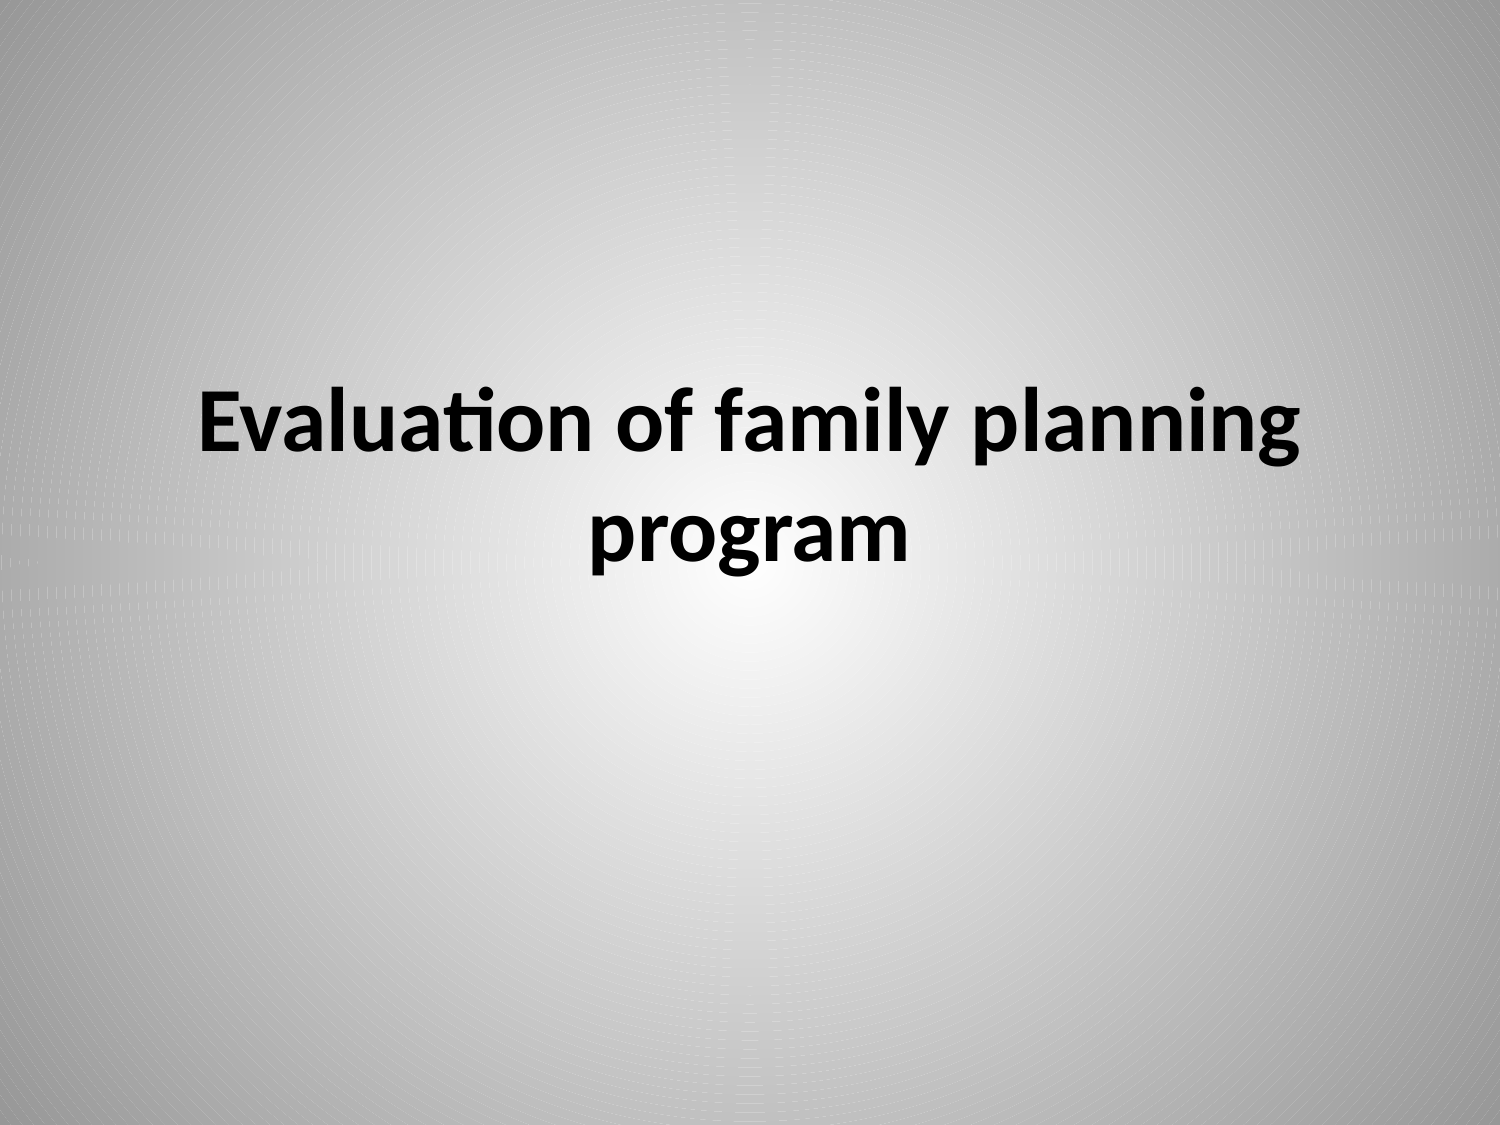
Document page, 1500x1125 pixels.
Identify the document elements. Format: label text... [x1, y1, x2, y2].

title Evaluation of family planning program [112, 349, 1388, 591]
